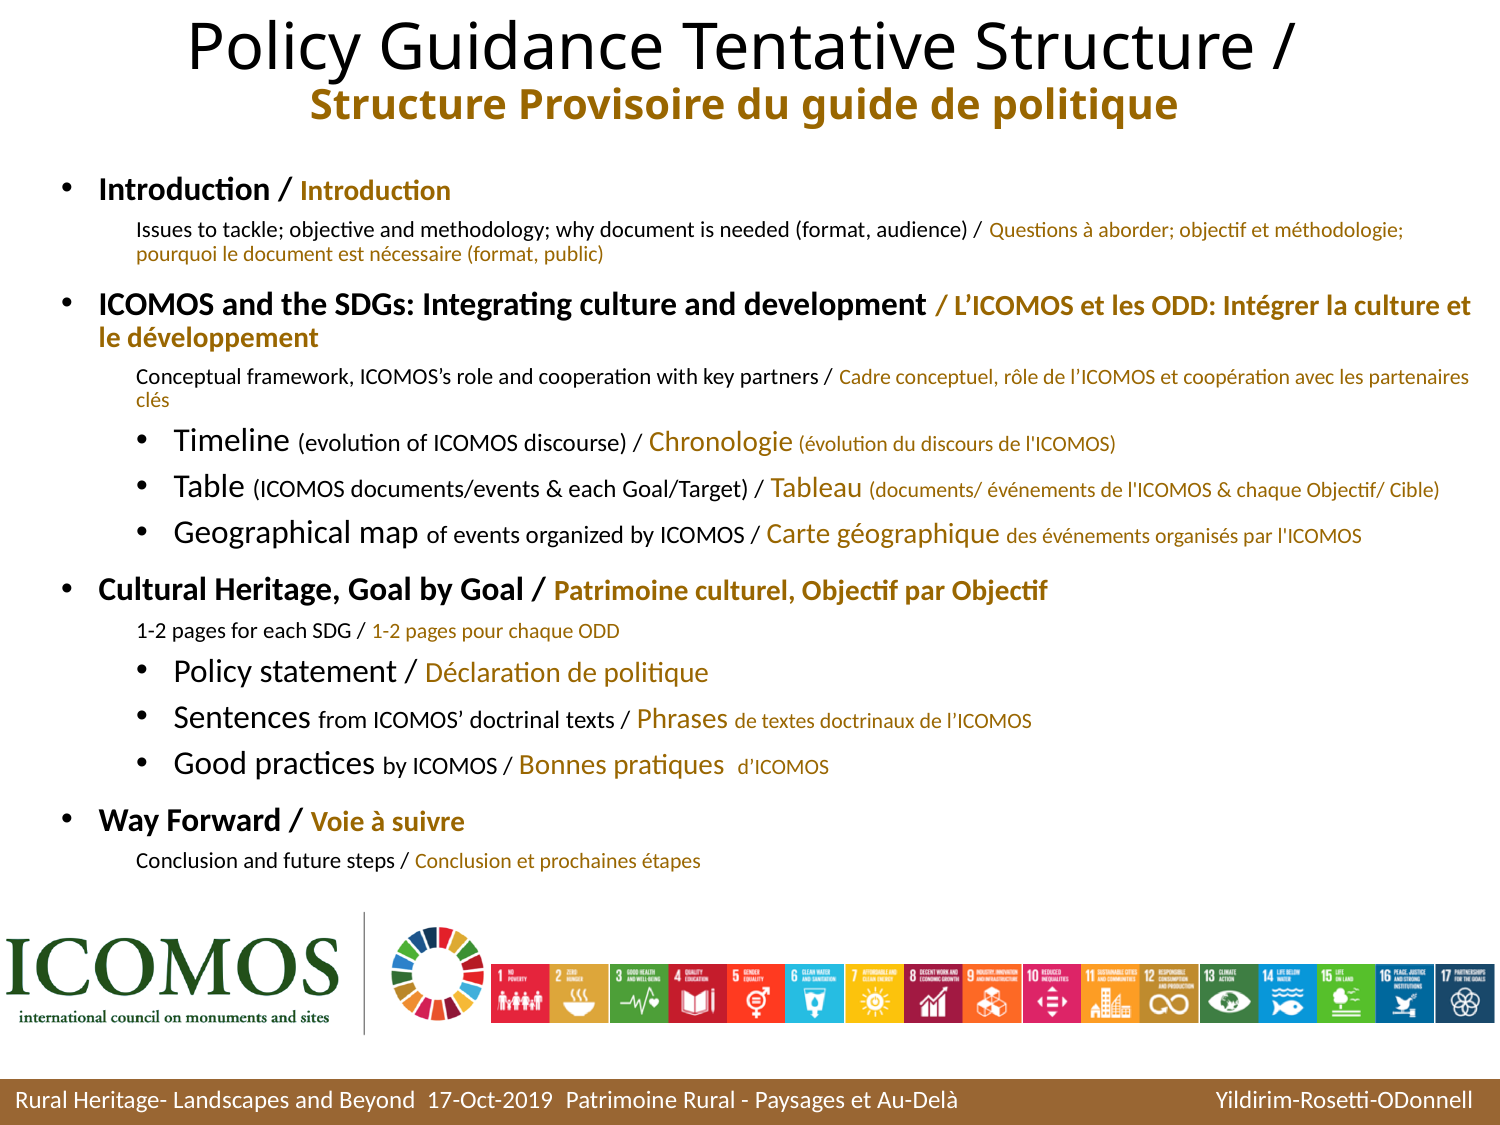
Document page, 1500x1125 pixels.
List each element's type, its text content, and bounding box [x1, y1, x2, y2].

picture [0, 905, 490, 1042]
text_box Rural Heritage- Landscapes and Beyond 17-Oct-2019 Patrimoine Rural - Paysages et Au-Delà Yildirim-Rosetti-ODonnell [0, 1079, 1500, 1125]
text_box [491, 964, 1500, 1023]
list Introduction / Introduction Issues to tackle; objective and methodology; why document is needed (format, audience) / Questions à aborder; objectif et méthodologie; pourquoi le document est nécessaire (format, public) ICOMOS and the SDGs: Integrating culture and development / L’ICOMOS et les ODD: Intégrer la culture et le développement Conceptual framework, ICOMOS’s role and cooperation with key partners / Cadre conceptuel, rôle de l’ICOMOS et coopération avec les partenaires clés Timeline (evolution of ICOMOS discourse) / Chronologie (évolution du discours de l'ICOMOS) Table (ICOMOS documents/events & each Goal/Target) / Tableau (documents/ événements de l'ICOMOS & chaque Objectif/ Cible) Geographical map of events organized by ICOMOS / Carte géographique des événements organisés par l'ICOMOS Cultural Heritage, Goal by Goal / Patrimoine culturel, Objectif par Objectif 1-2 pages for each SDG / 1-2 pages pour chaque ODD Policy statement / Déclaration de politique Sentences from ICOMOS’ doctrinal texts / Phrases de textes doctrinaux de l’ICOMOS Good practices by ICOMOS / Bonnes pratiques d’ICOMOS Way Forward / Voie à suivre Conclusion and future steps / Conclusion et prochaines étapes [46, 163, 1495, 1060]
title Policy Guidance Tentative Structure / Structure Provisoire du guide de politique [0, 0, 1500, 143]
